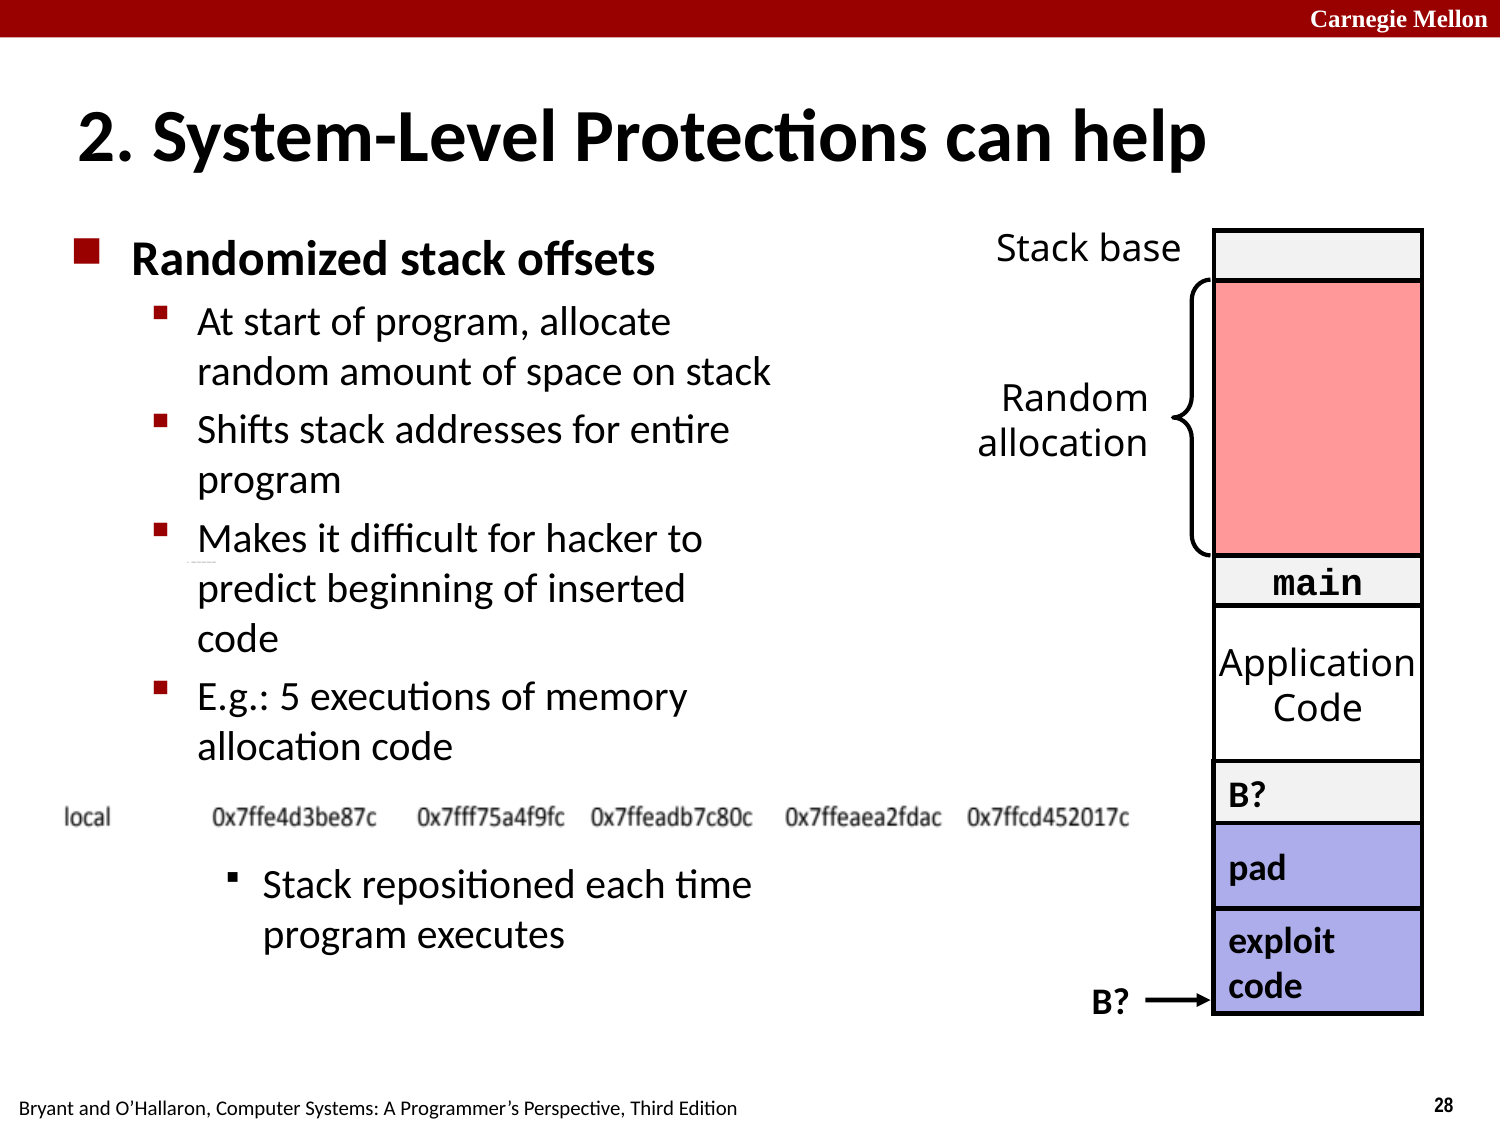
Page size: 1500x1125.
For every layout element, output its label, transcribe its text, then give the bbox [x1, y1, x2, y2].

list Randomized stack offsets At start of program, allocate random amount of space on stack Shifts stack addresses for entire program Makes it difficult for hacker to predict beginning of inserted code E.g.: 5 executions of memory allocation code Stack repositioned each time program executes [59, 217, 788, 701]
title 2. System-Level Protections can help [62, 87, 1388, 176]
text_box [58, 799, 975, 834]
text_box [980, 217, 1423, 1031]
